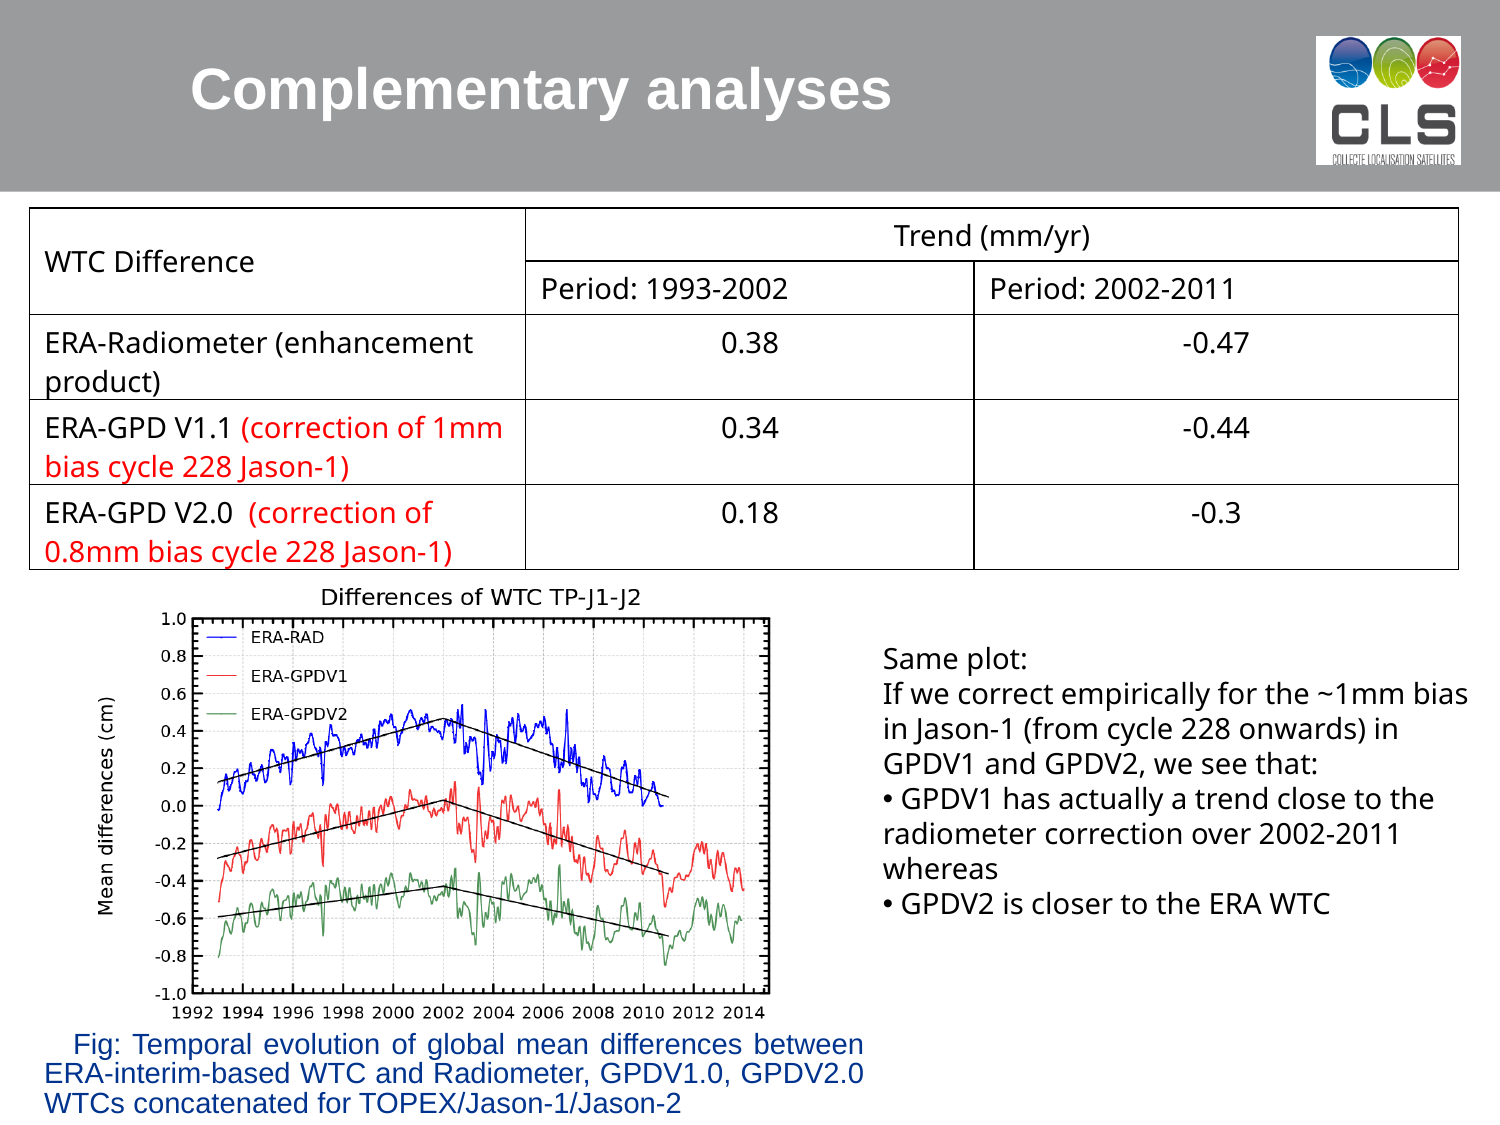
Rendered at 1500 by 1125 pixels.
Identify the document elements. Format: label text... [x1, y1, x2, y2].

table_cell -0.47 [975, 315, 1458, 399]
text_box Complementary analyses [175, 54, 909, 129]
table_cell ERA-GPD V1.1 (correction of 1mm bias cycle 228 Jason-1) [30, 400, 525, 484]
table_cell 0.18 [526, 485, 973, 569]
table_cell -0.3 [975, 485, 1458, 569]
table_header WTC Difference [30, 209, 525, 314]
table_cell Period: 1993-2002 [526, 262, 973, 314]
table_cell -0.44 [975, 400, 1458, 484]
table_cell Period: 2002-2011 [975, 262, 1458, 314]
table_cell 0.38 [526, 315, 973, 399]
picture [64, 562, 798, 1050]
text_box Fig: Temporal evolution of global mean differences between ERA-interim-based WTC and Radiometer, GPDV1.0, GPDV2.0 WTCs concatenated for TOPEX/Jason-1/Jason-2 [29, 1023, 880, 1125]
table_cell ERA-Radiometer (enhancement product) [30, 315, 525, 399]
table_cell ERA-GPD V2.0 (correction of 0.8mm bias cycle 228 Jason-1) [30, 485, 525, 569]
table_cell 0.34 [526, 400, 973, 484]
table_header Trend (mm/yr) [526, 209, 1458, 260]
picture [1316, 36, 1461, 165]
text_box Same plot: If we correct empirically for the ~1mm bias in Jason-1 (from cycle 228 onwards) in GPDV1 and GPDV2, we see that: GPDV1 has actually a trend close to the radiometer correction over 2002-2011 whereas GPDV2 is closer to the ERA WTC [868, 633, 1495, 928]
